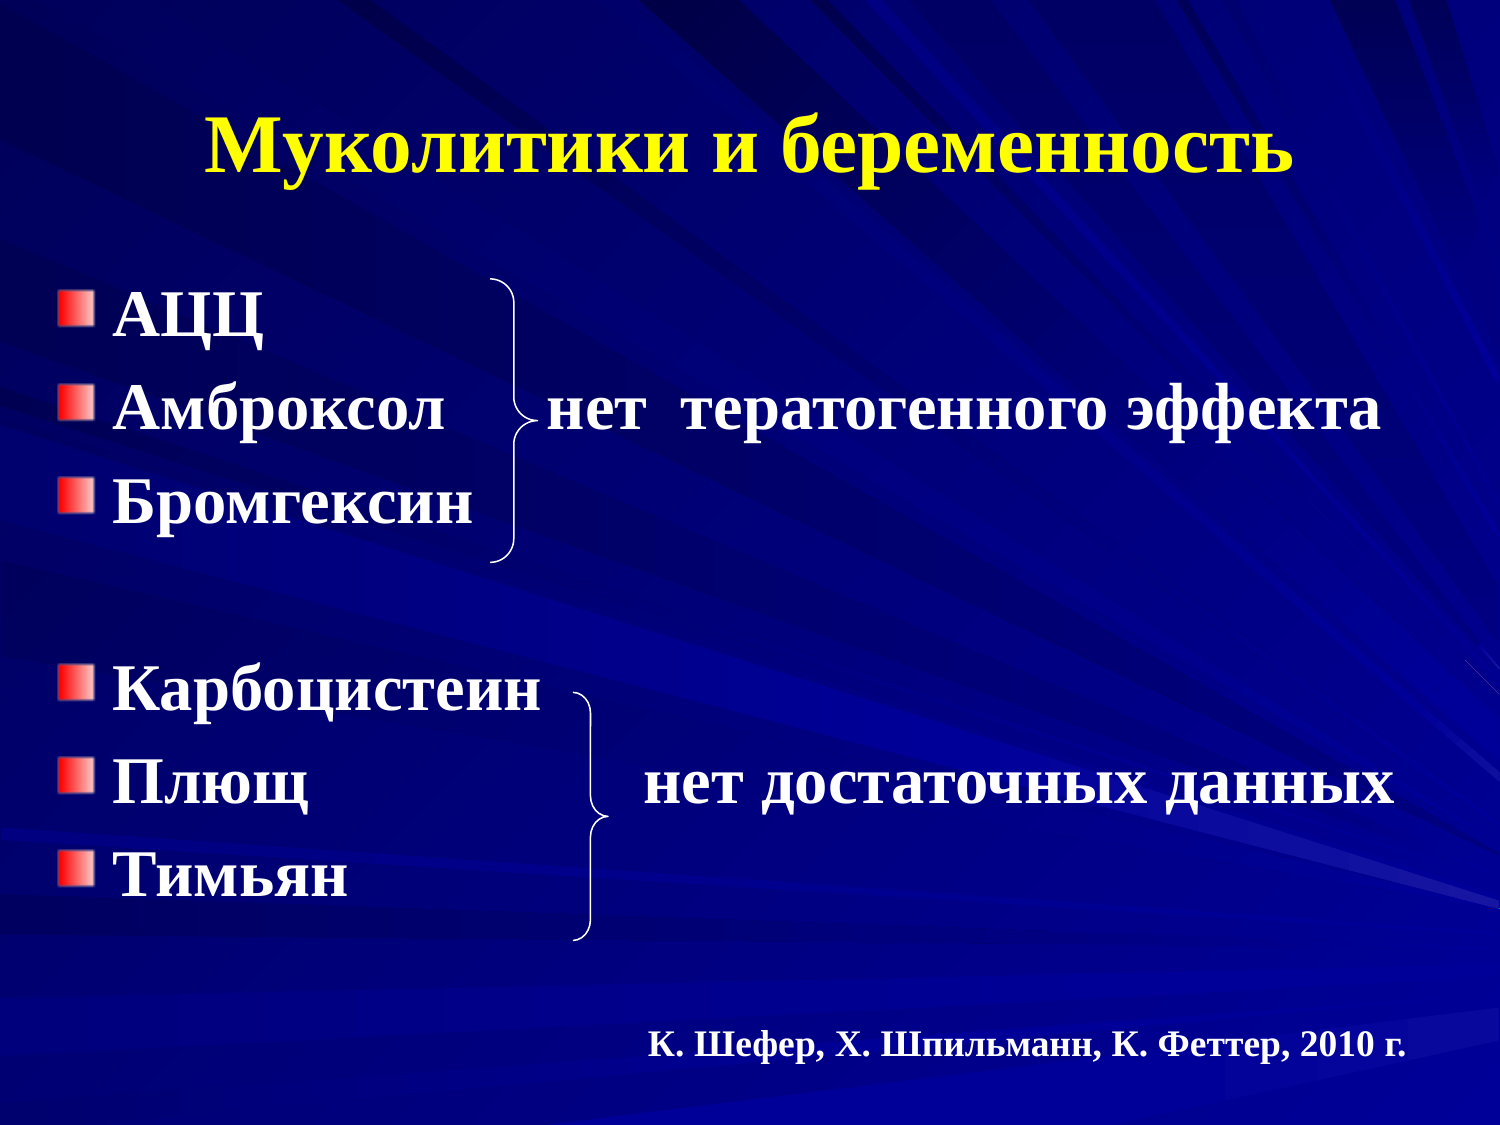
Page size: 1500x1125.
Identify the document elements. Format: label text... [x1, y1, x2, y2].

text_box К. Шефер, Х. Шпильманн, К. Феттер, 2010 г. [633, 1011, 1423, 1072]
text_box [490, 278, 538, 563]
picture [56, 755, 99, 798]
title Муколитики и беременность [74, 45, 1426, 234]
picture [56, 475, 99, 518]
picture [56, 288, 99, 331]
picture [56, 382, 99, 425]
picture [56, 848, 99, 891]
text_box [572, 692, 609, 941]
picture [56, 662, 99, 705]
list АЦЦ Амброксол нет тератогенного эффекта Бромгексин Карбоцистеин Плющ нет достаточных данных Тимьян [40, 262, 1460, 1006]
